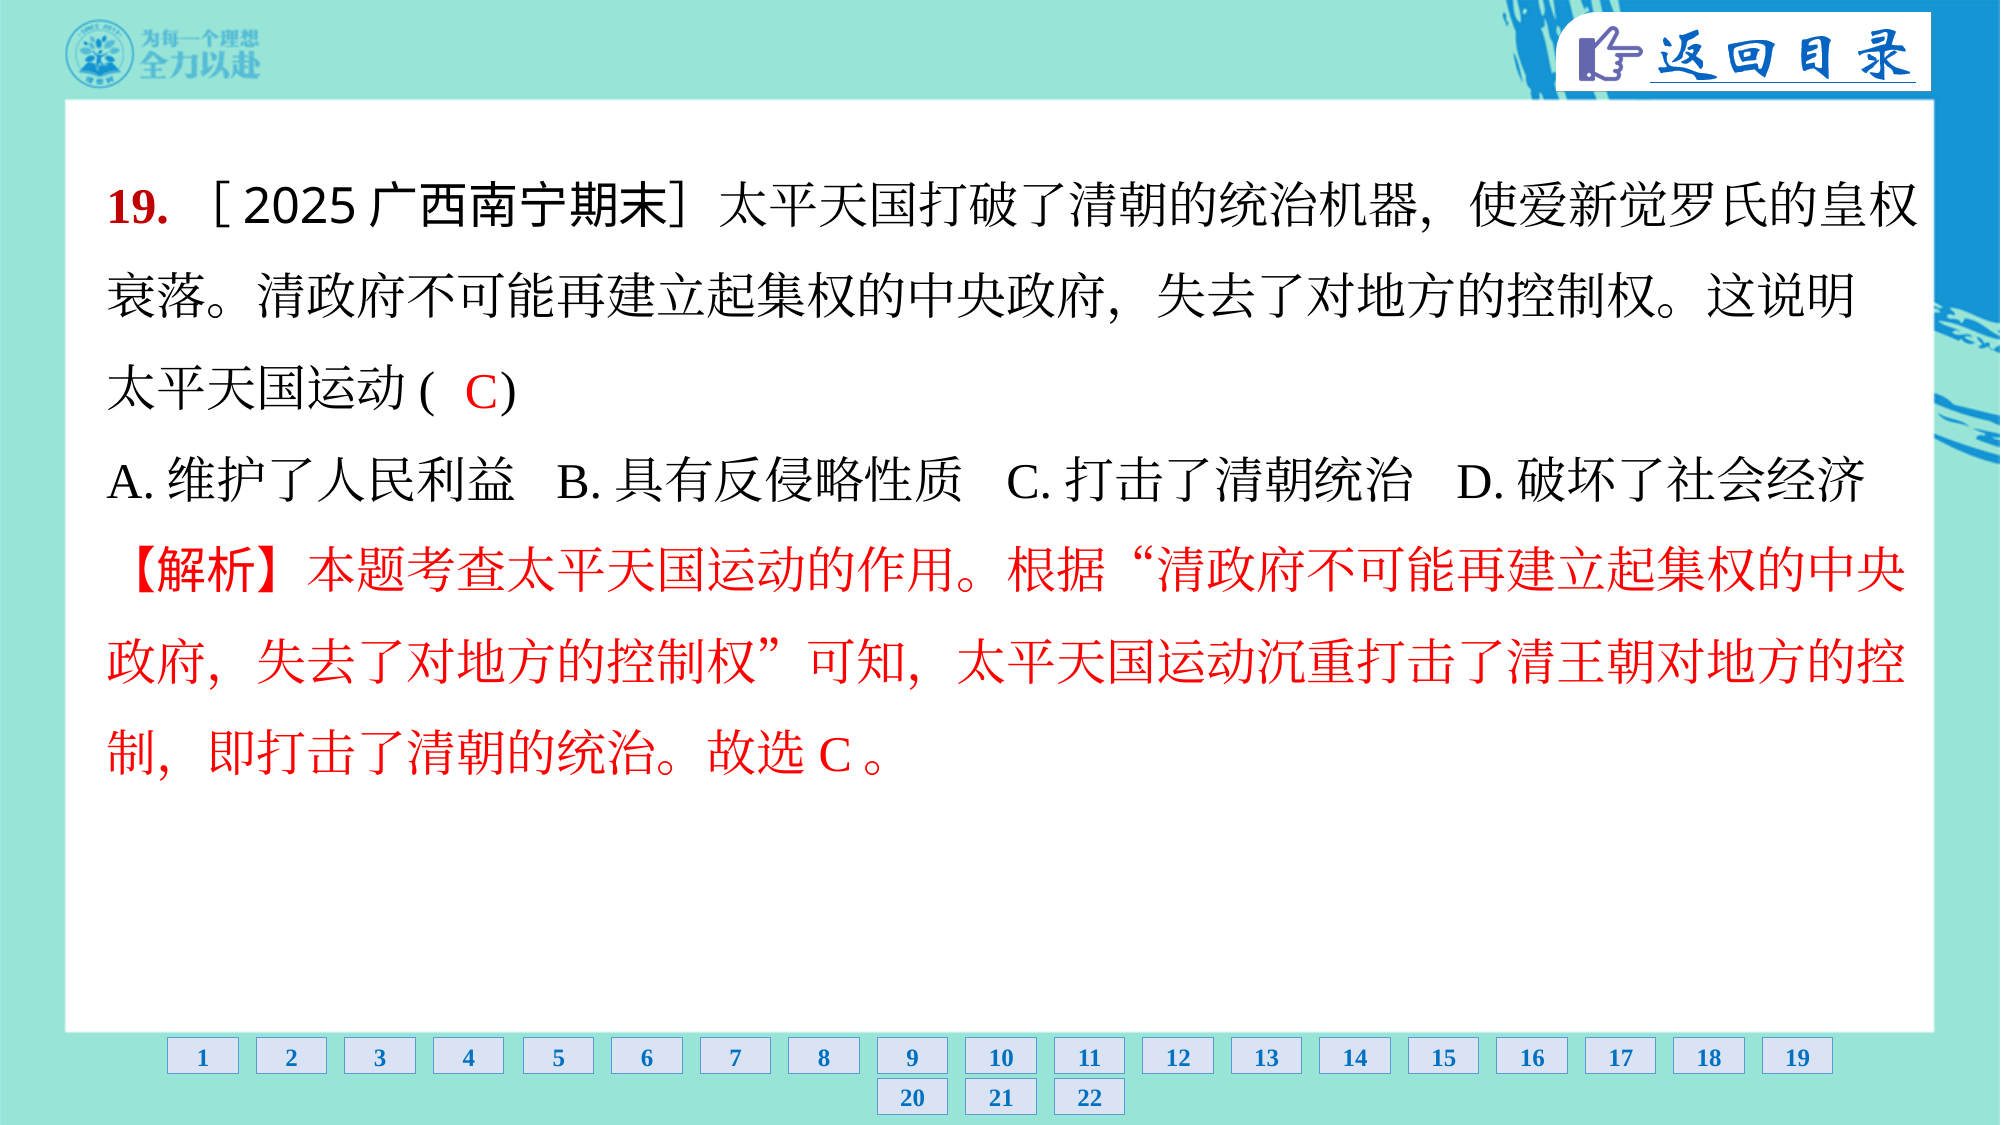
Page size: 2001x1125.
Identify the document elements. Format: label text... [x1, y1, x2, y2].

picture [0, 0, 2000, 1125]
text_box C [446, 326, 517, 419]
text_box A.维护了人民利益 B.具有反侵略性质 C.打击了清朝统治 D.破坏了社会经济 [106, 420, 1895, 506]
text_box 19.［2025广西南宁期末］太平天国打破了清朝的统治机器，使爱新觉罗氏的皇权 衰落。清政府不可能再建立起集权的中央政府，失去了对地方的控制权。这说明 太平天国运动( ) [106, 141, 1895, 417]
text_box 【解析】本题考查太平天国运动的作用。根据“清政府不可能再建立起集权的中央 政府，失去了对地方的控制权”可知，太平天国运动沉重打击了清王朝对地方的控 制，即打击了清朝的统治。故选C。 [106, 506, 1895, 782]
